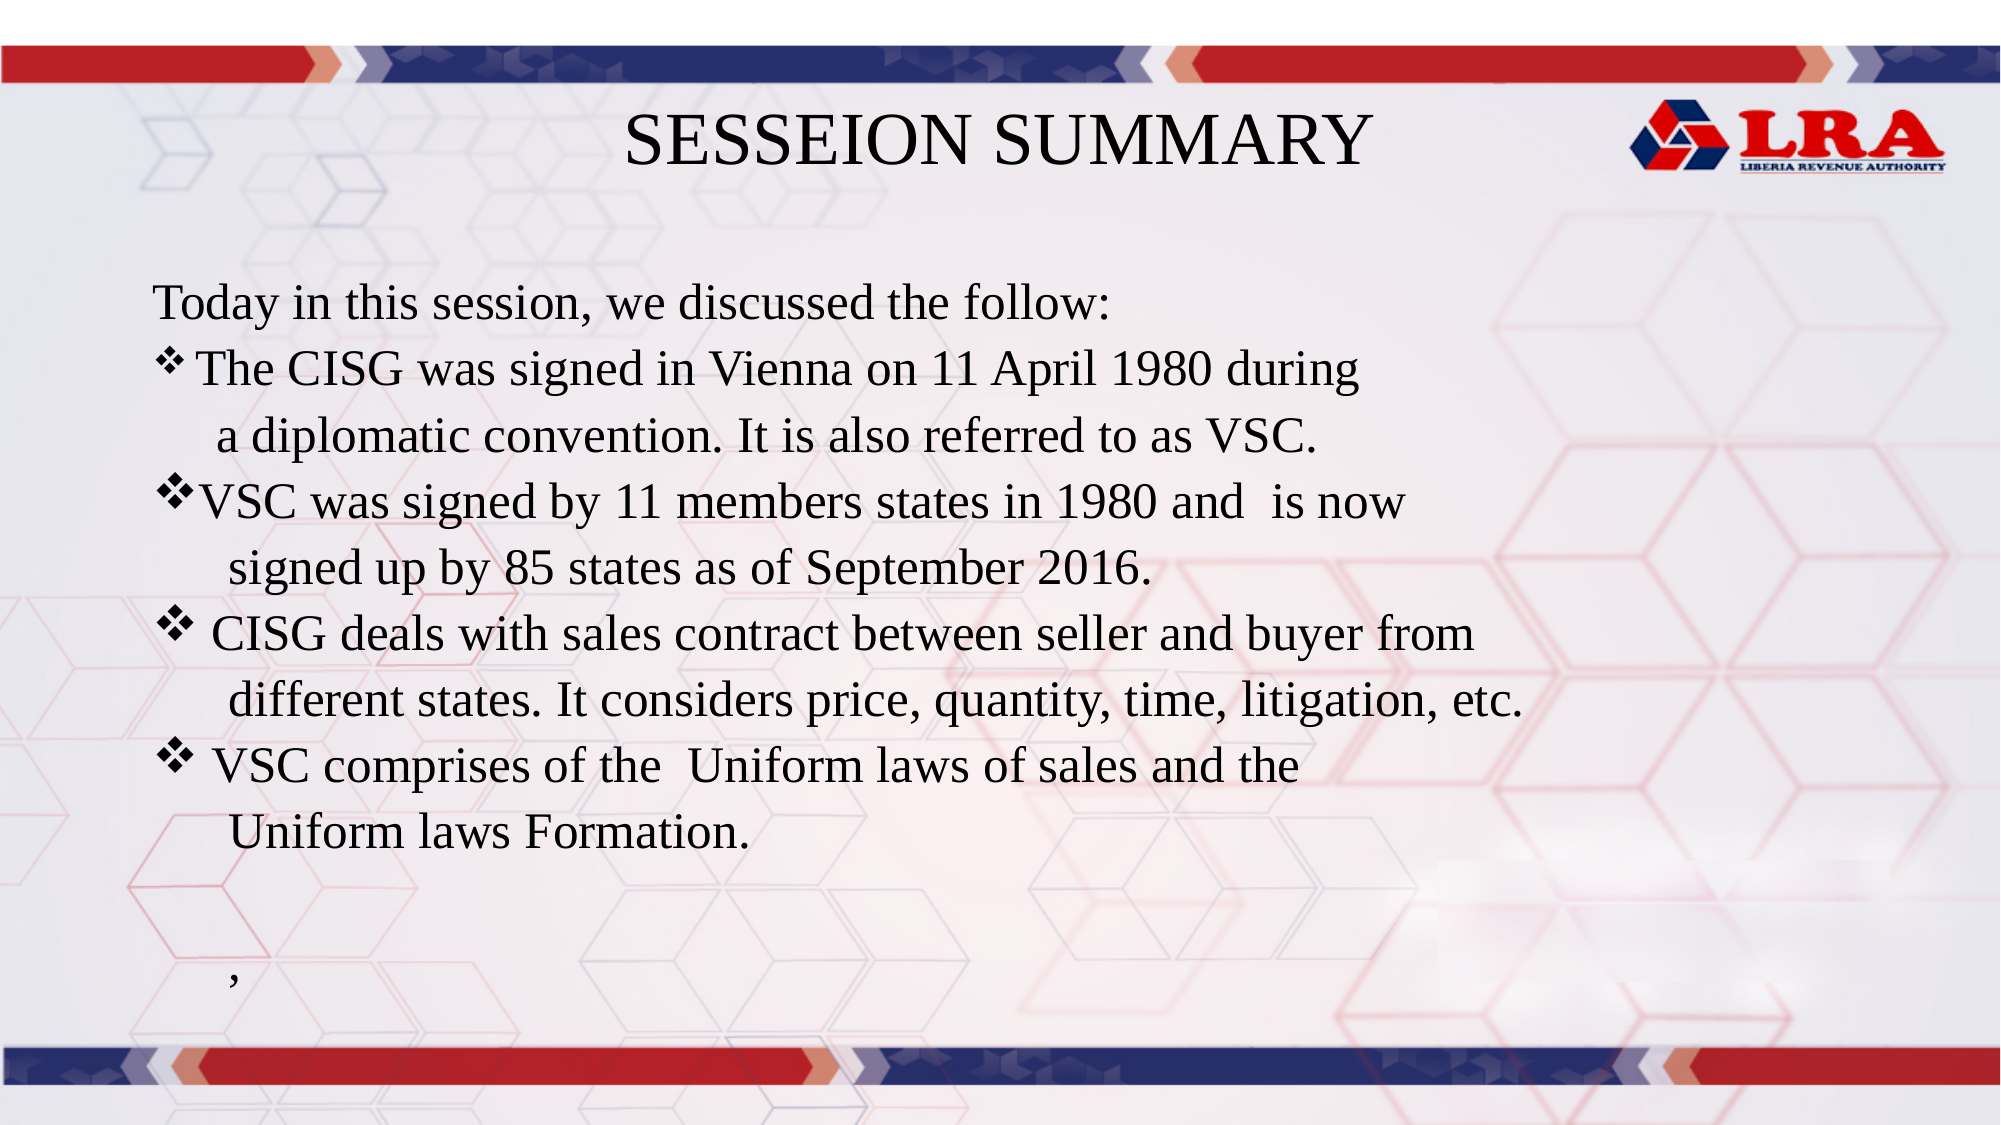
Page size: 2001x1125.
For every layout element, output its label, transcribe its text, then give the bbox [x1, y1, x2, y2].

picture [0, 0, 2001, 1125]
list Today in this session, we discussed the follow: The CISG was signed in Vienna on 11 April 1980 during a diplomatic convention. It is also referred to as VSC. VSC was signed by 11 members states in 1980 and is now signed up by 85 states as of September 2016. CISG deals with sales contract between seller and buyer from different states. It considers price, quantity, time, litigation, etc. VSC comprises of the Uniform laws of sales and the Uniform laws Formation. , [137, 261, 1863, 1025]
title SESSEION SUMMARY [137, 59, 1863, 222]
